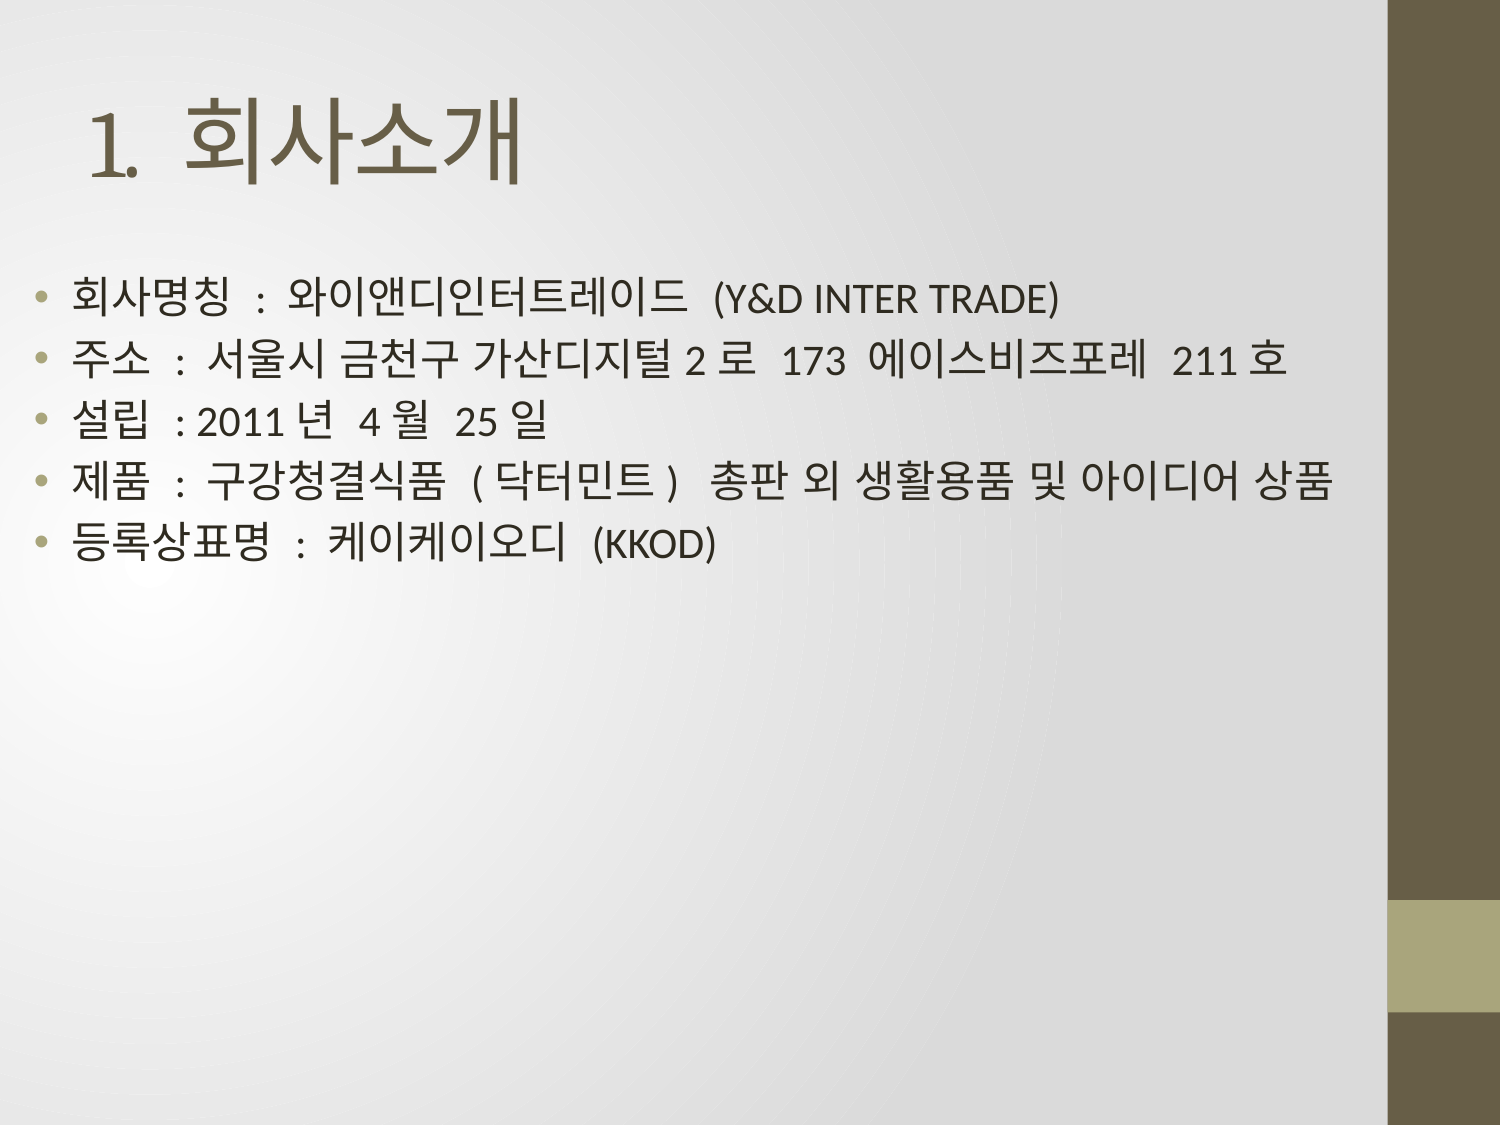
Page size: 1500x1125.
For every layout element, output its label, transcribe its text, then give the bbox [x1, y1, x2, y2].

title 1. 회사소개 [75, 45, 1325, 233]
list 회사명칭 : 와이앤디인터트레이드 (Y&D INTER TRADE) 주소 : 서울시 금천구 가산디지털2로 173 에이스비즈포레 211호 설립 : 2011년 4월 25일 제품 : 구강청결식품 (닥터민트) 총판 외 생활용품 및 아이디어 상품 등록상표명 : 케이케이오디 (KKOD) [0, 262, 1412, 1050]
